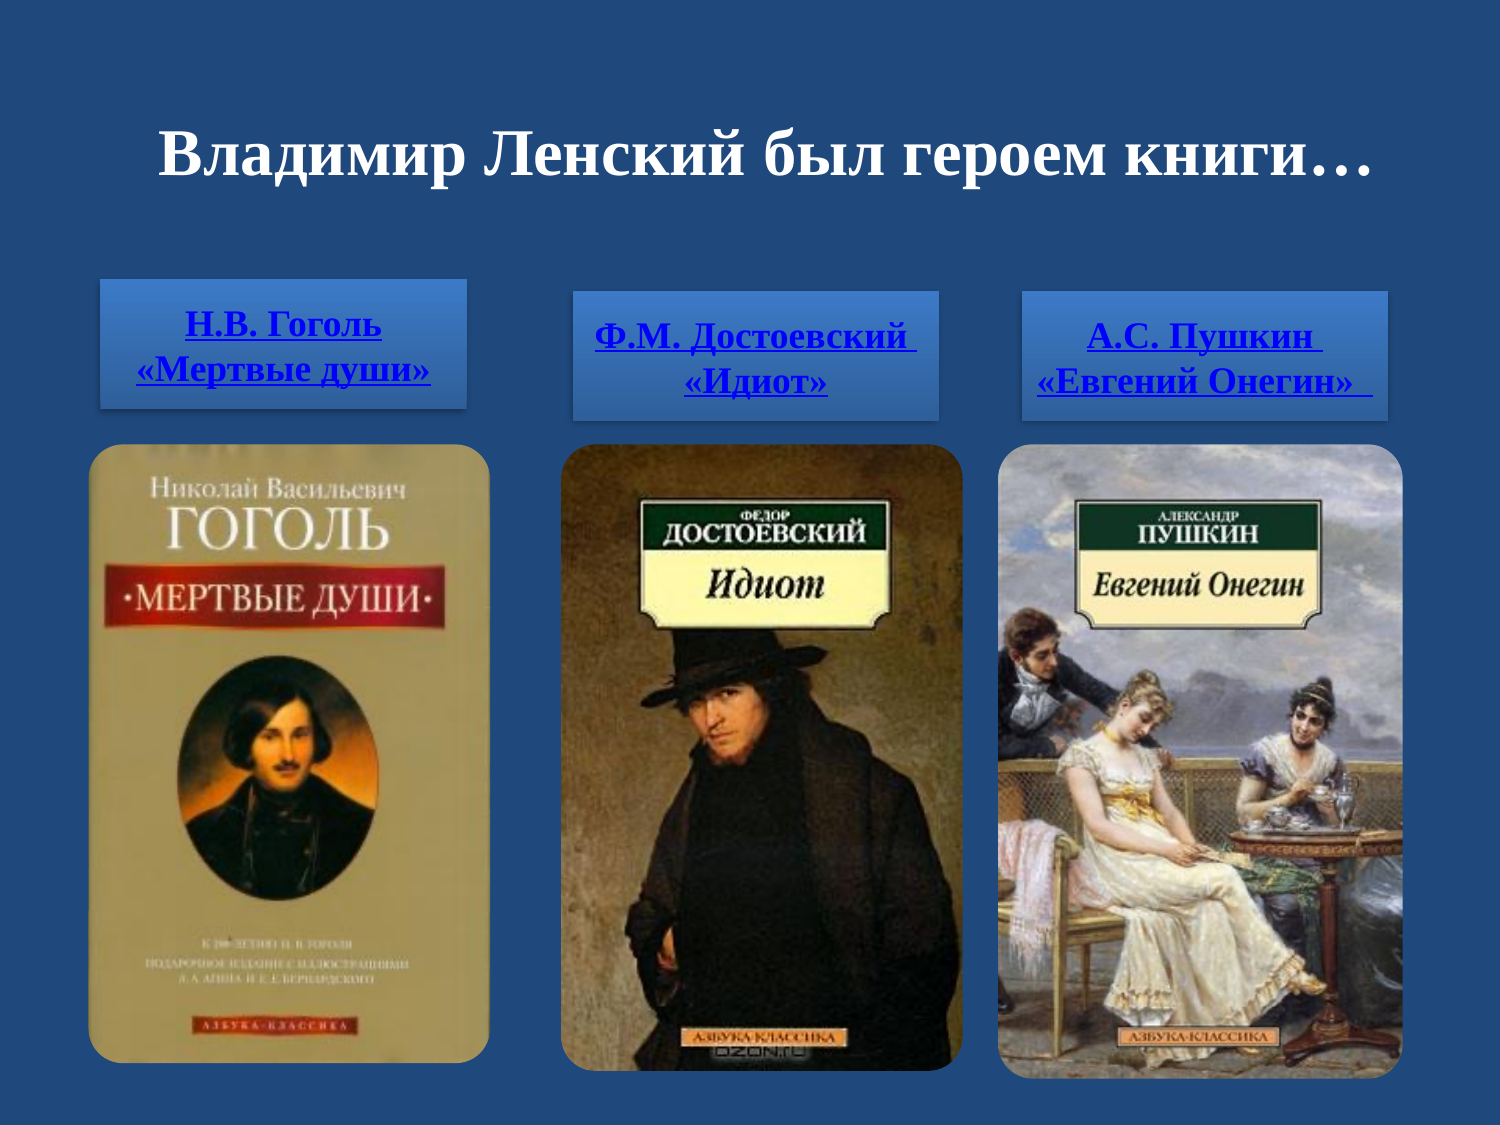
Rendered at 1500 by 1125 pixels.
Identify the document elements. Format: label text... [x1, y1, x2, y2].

picture [560, 444, 963, 1072]
text_box Ф.М. Достоевский «Идиот» [572, 290, 940, 421]
picture [997, 444, 1403, 1079]
text_box Владимир Ленский был героем книги… [123, 101, 1412, 197]
text_box Н.В. Гоголь «Мертвые души» [100, 278, 467, 409]
text_box А.С. Пушкин «Евгений Онегин» [1021, 290, 1388, 421]
picture [88, 444, 491, 1064]
